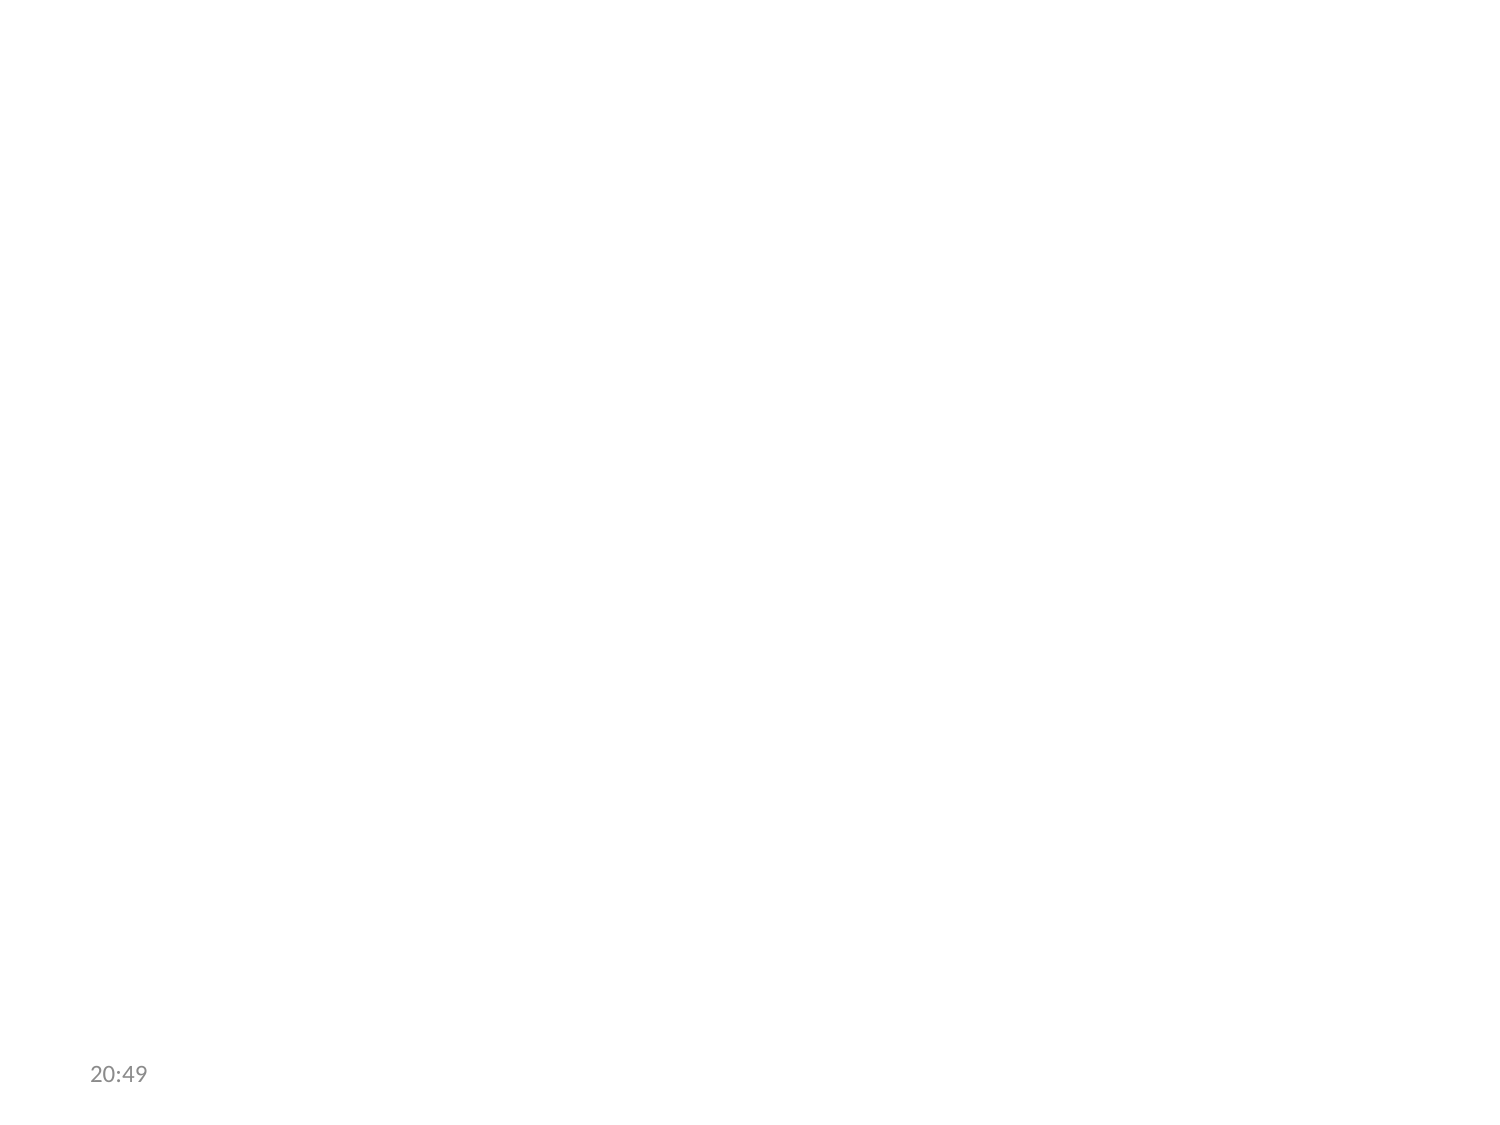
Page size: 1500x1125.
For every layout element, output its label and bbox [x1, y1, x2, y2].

slide_number [75, 1042, 425, 1103]
